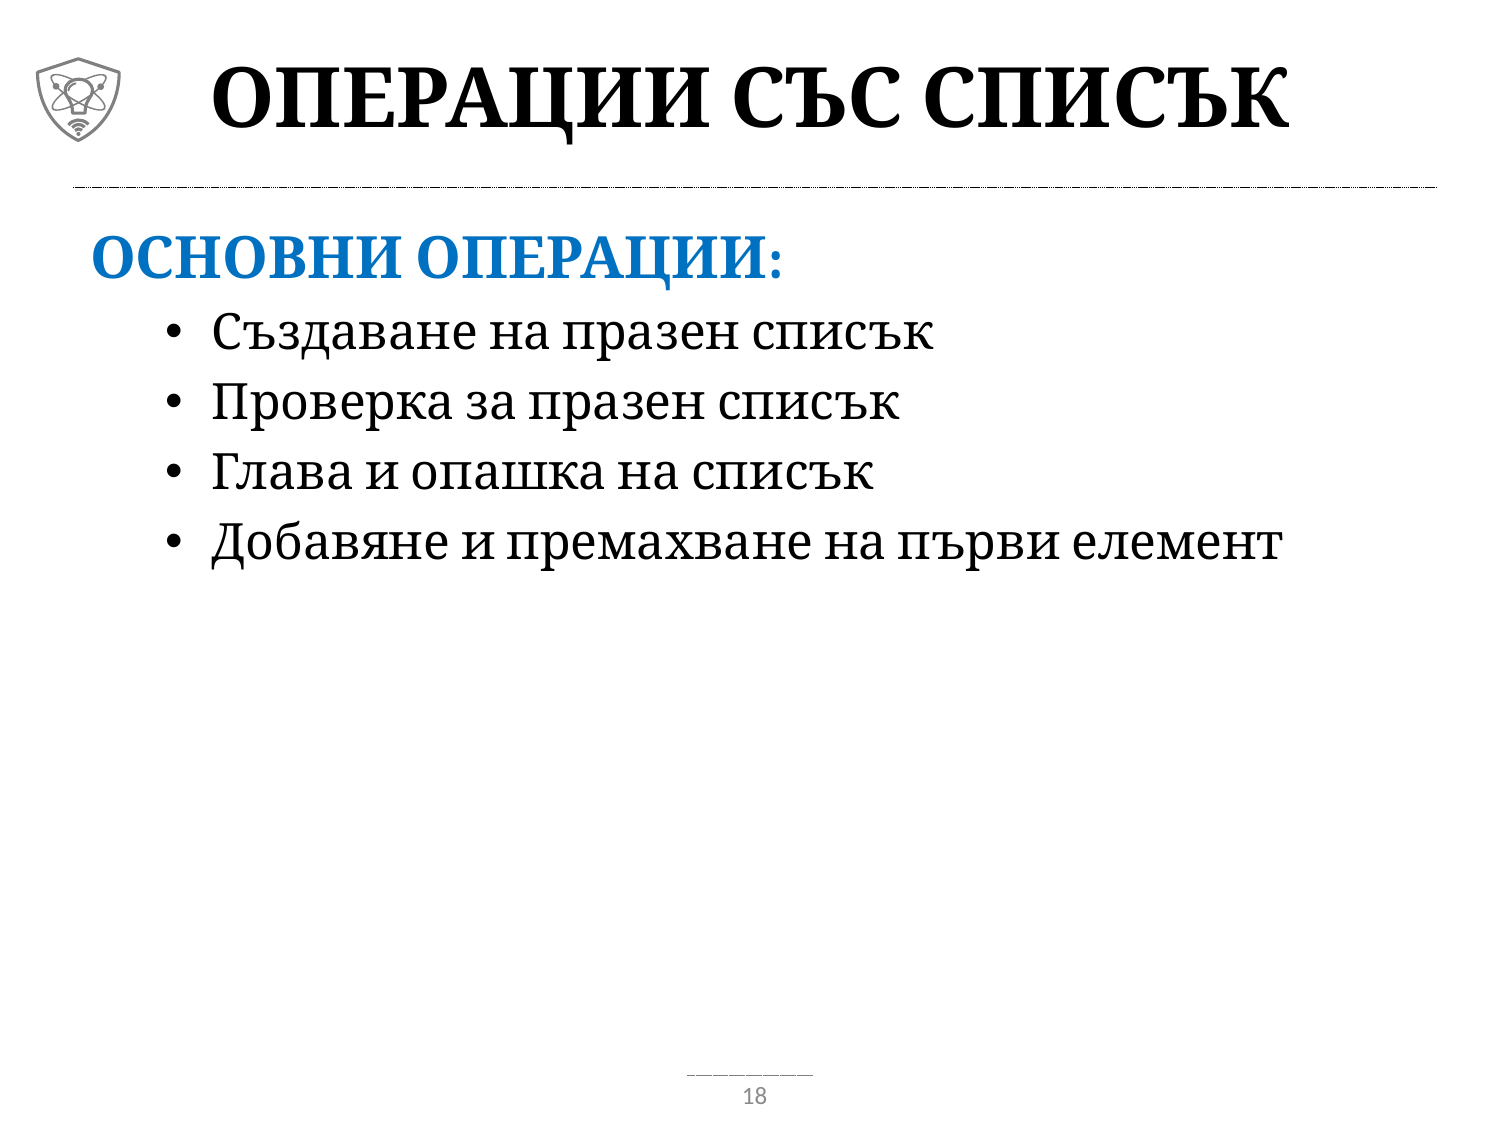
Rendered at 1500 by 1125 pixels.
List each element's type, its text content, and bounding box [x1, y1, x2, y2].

slide_number 18 [579, 1065, 930, 1125]
title Операции със списък [0, 0, 1500, 188]
list Основни операции: Създаване на празен списък Проверка за празен списък Глава и опашка на списък Добавяне и премахване на първи елемент [75, 212, 1450, 1063]
